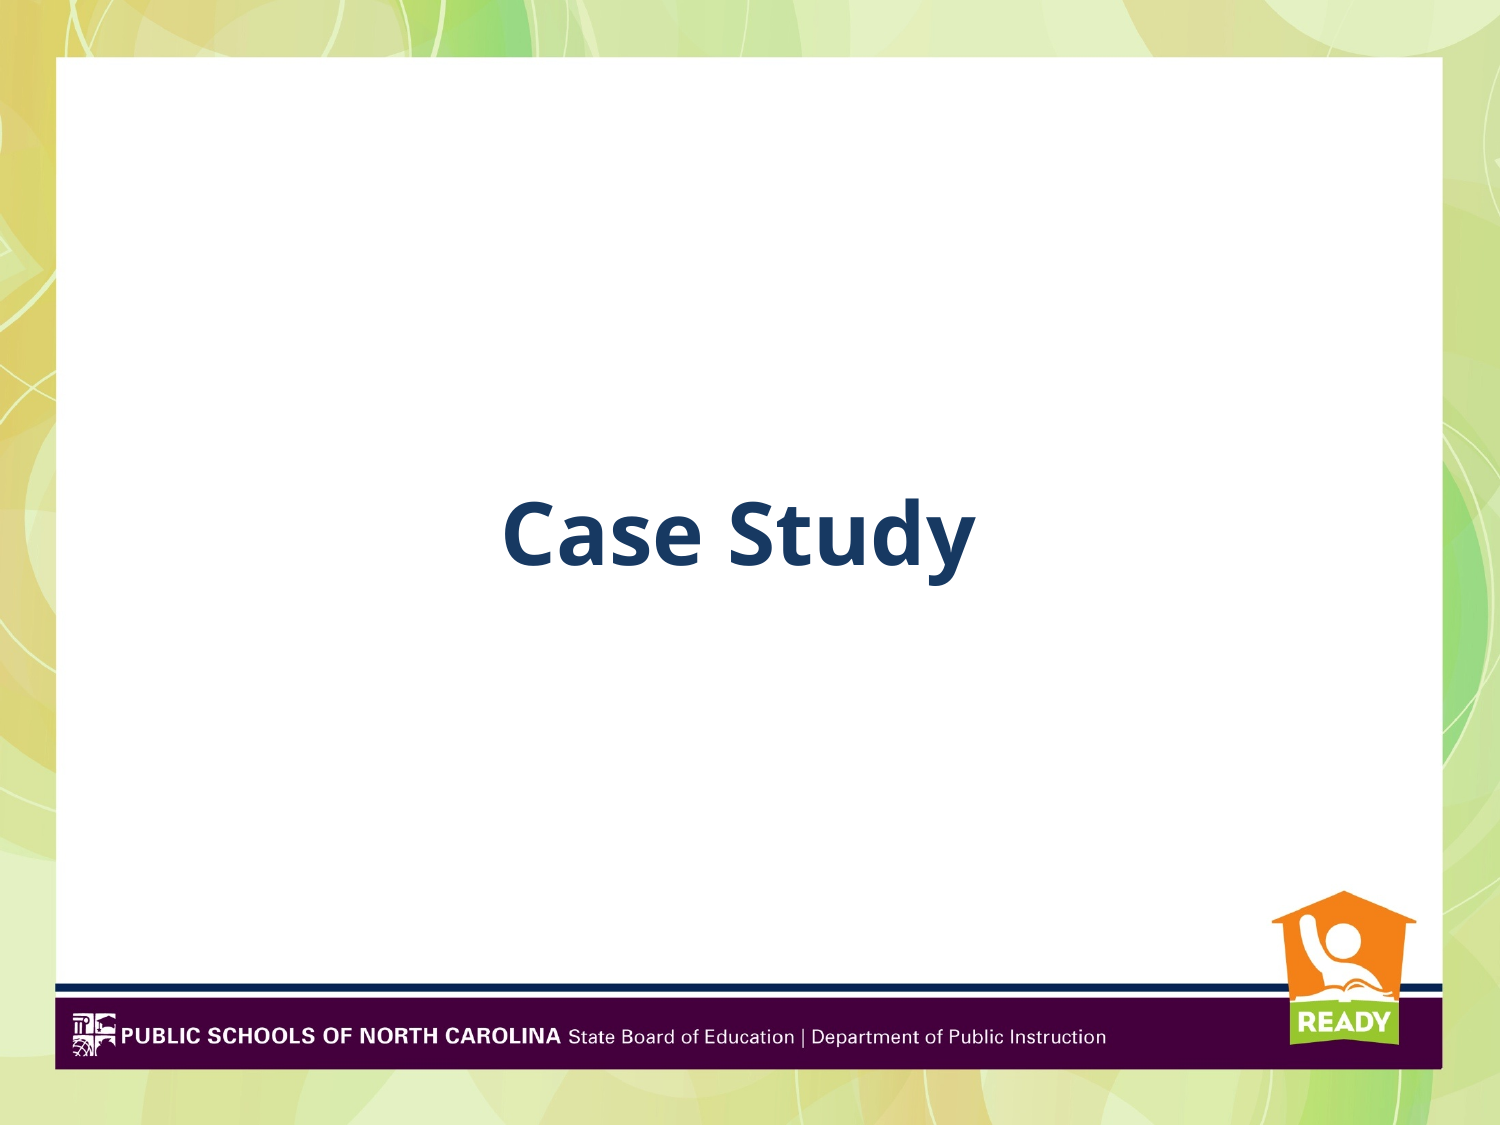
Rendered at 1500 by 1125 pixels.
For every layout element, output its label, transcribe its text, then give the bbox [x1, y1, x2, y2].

picture [0, 0, 1500, 1125]
title Case Study [87, 405, 1413, 656]
